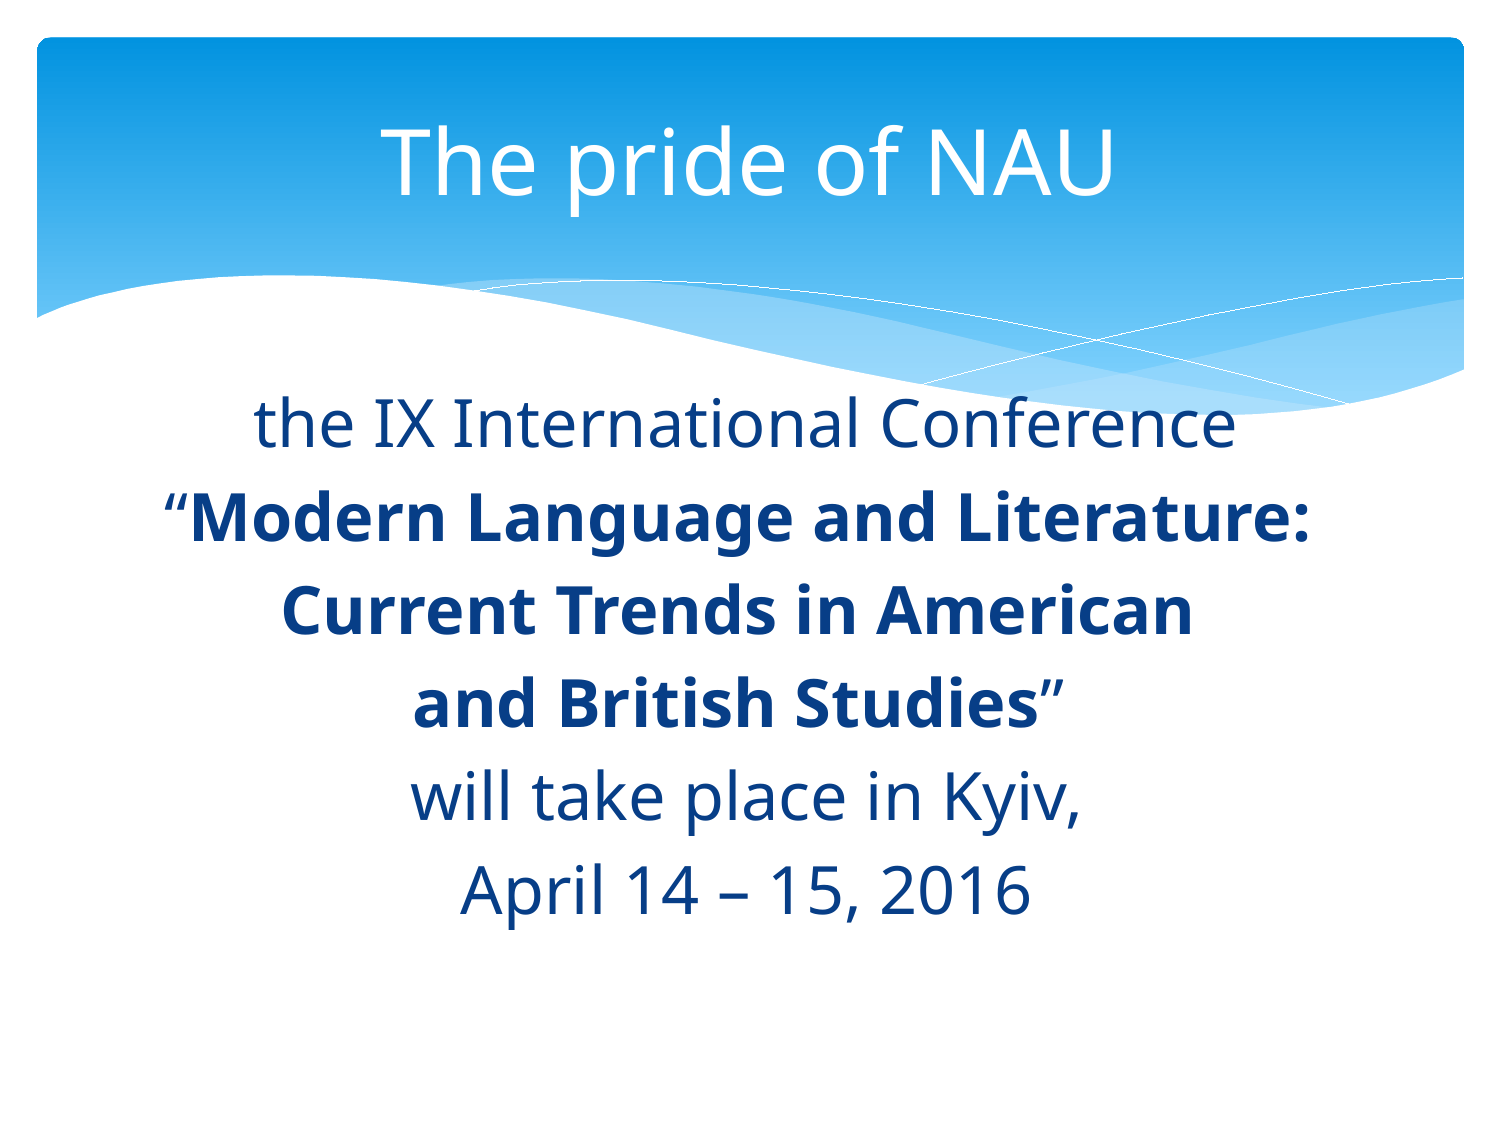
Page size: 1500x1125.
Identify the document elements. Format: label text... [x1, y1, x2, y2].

list the IX International Conference “Modern Language and Literature: Current Trends in American and British Studies” will take place in Kyiv, April 14 – 15, 2016 [135, 373, 1359, 1005]
title The pride of NAU [75, 55, 1425, 261]
